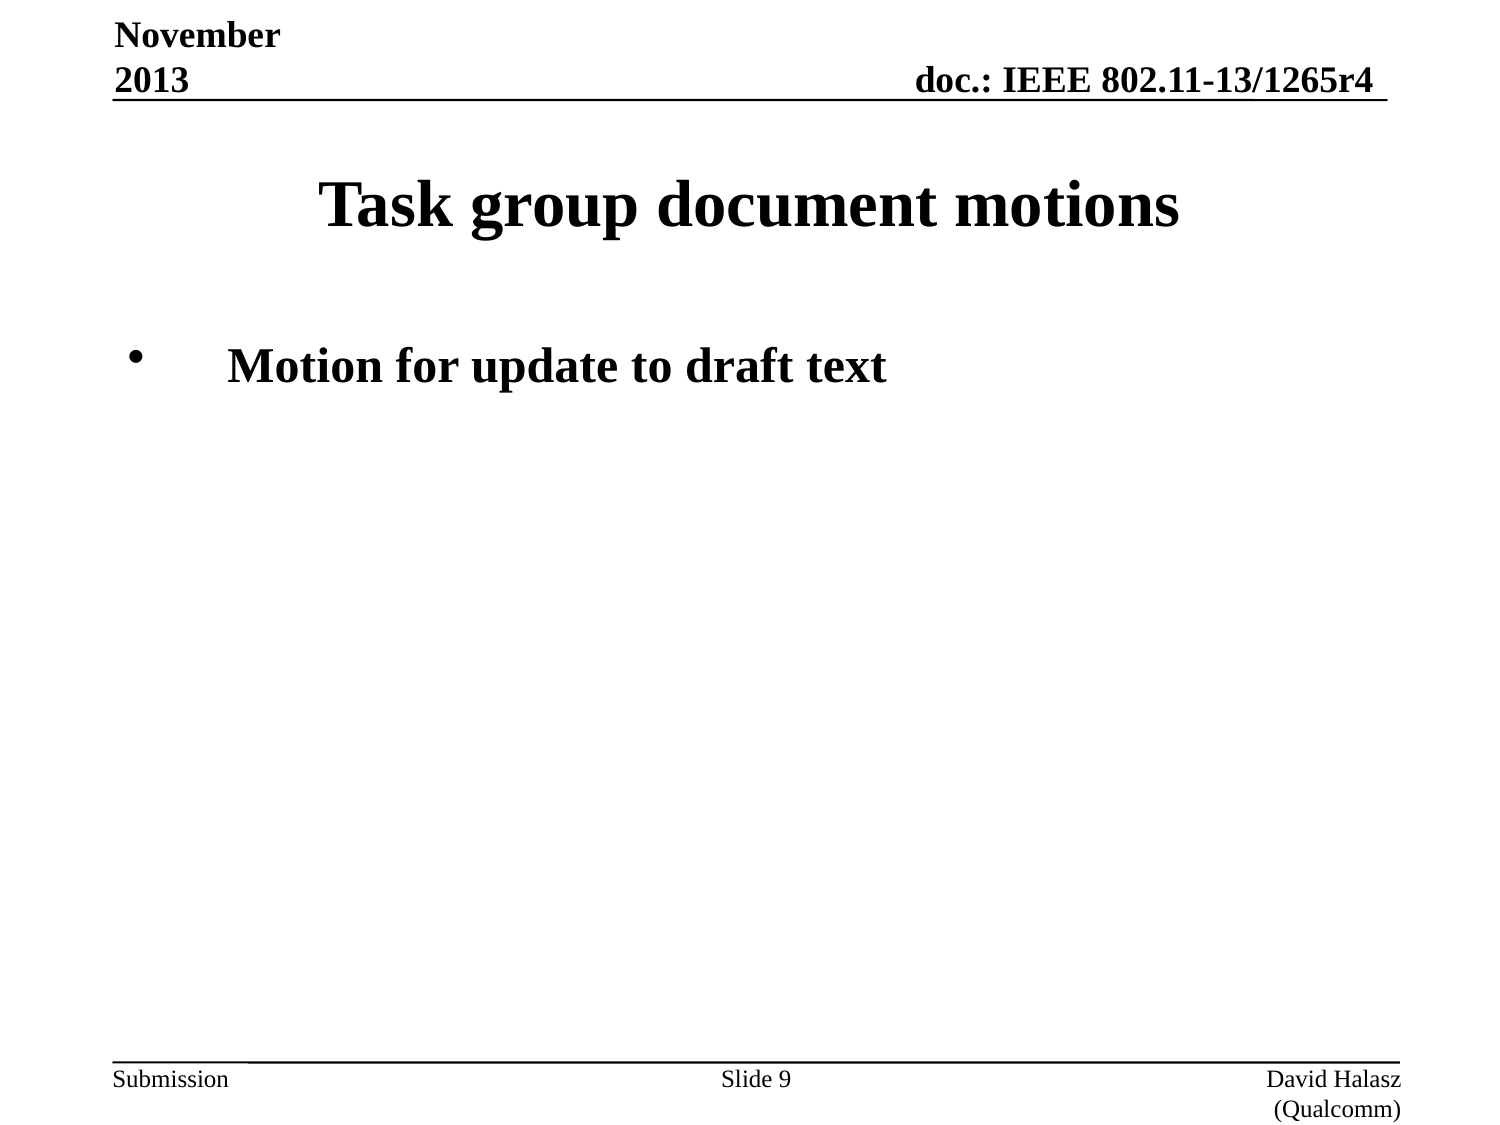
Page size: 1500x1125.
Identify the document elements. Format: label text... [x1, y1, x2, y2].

title Task group document motions [112, 112, 1388, 288]
slide_number Slide 9 [712, 1061, 800, 1093]
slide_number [114, 54, 333, 101]
footer David Halasz (Qualcomm) [1264, 1061, 1402, 1093]
list Motion for update to draft text [112, 324, 1388, 1001]
